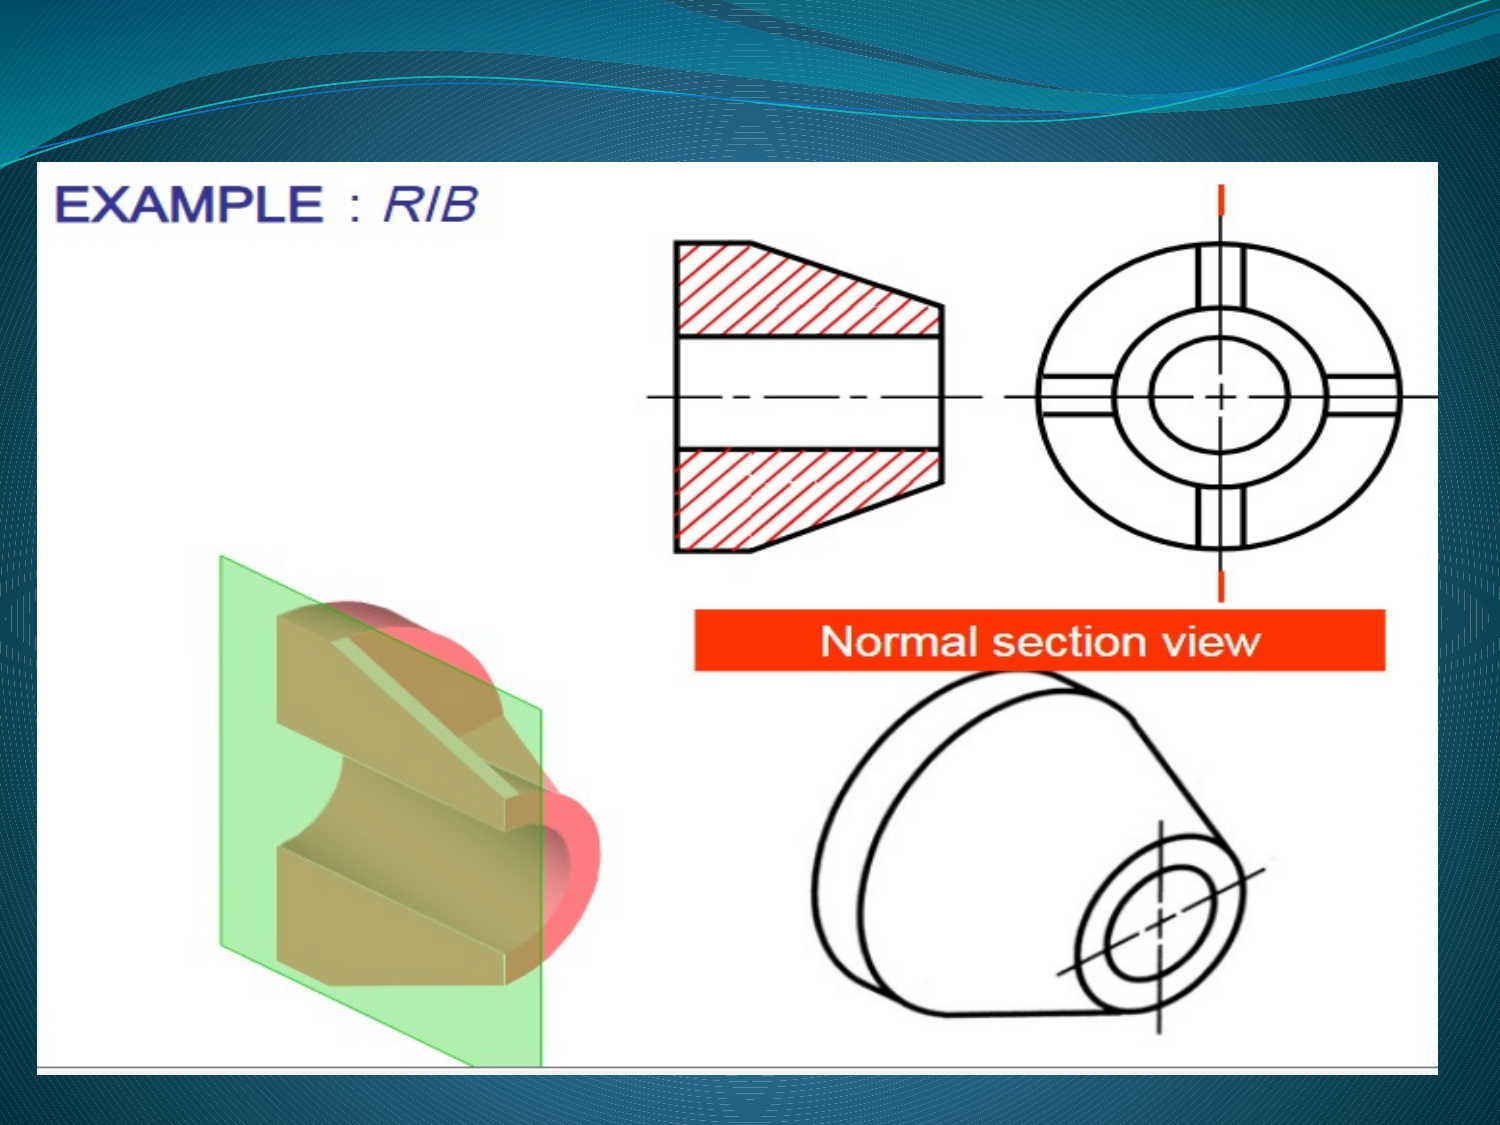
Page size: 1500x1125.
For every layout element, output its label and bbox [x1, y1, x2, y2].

picture [37, 162, 1438, 1076]
